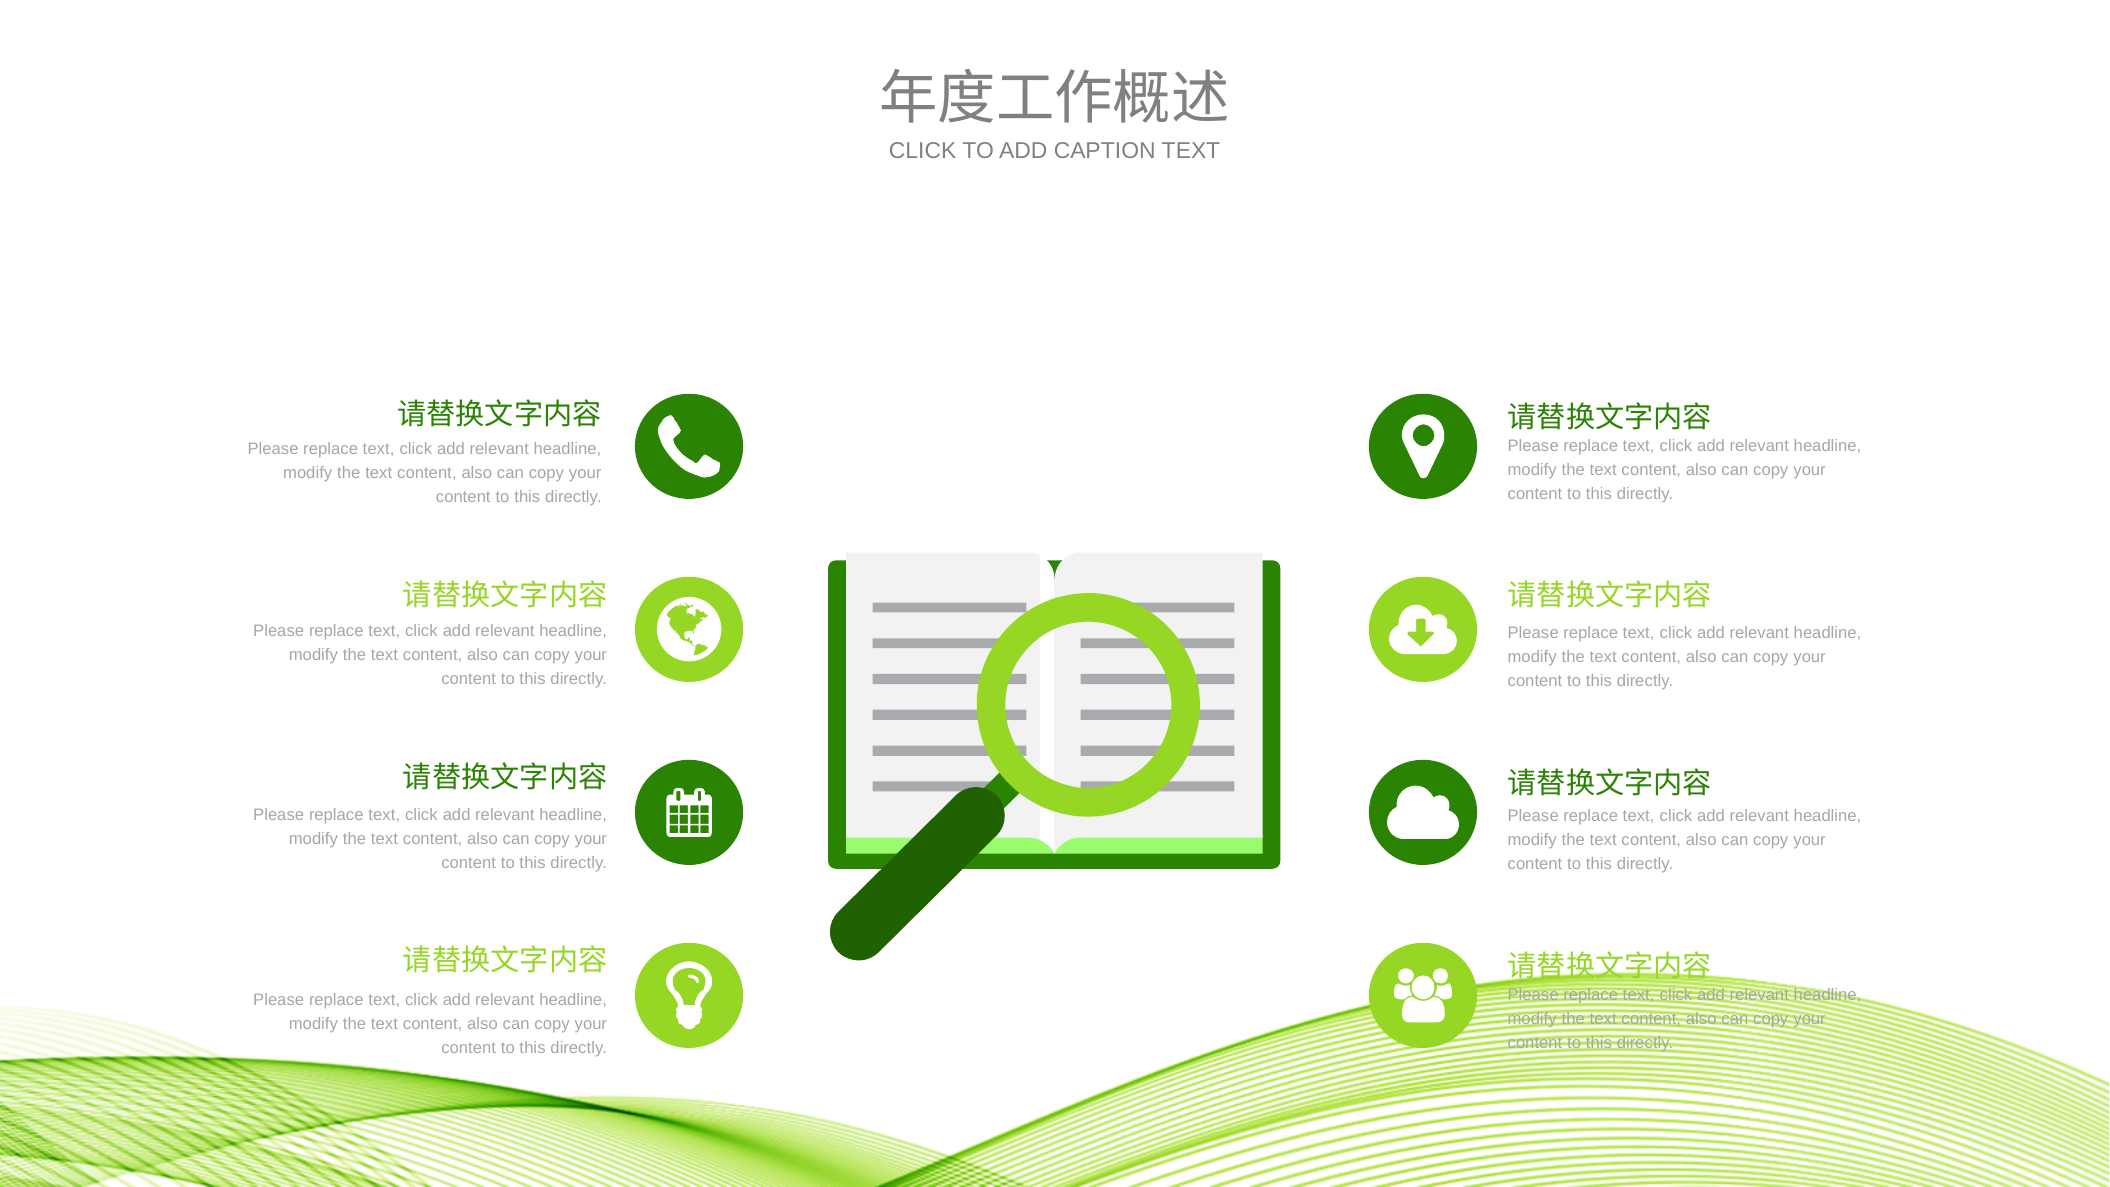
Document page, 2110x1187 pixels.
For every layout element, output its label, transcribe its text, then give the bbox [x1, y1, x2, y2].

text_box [634, 393, 744, 499]
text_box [1507, 756, 1864, 874]
text_box CLICK TO ADD CAPTION TEXT [865, 135, 1245, 163]
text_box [1368, 942, 1478, 1048]
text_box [251, 934, 608, 1058]
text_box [251, 750, 608, 873]
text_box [634, 942, 744, 1048]
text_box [1368, 759, 1478, 865]
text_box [1368, 576, 1478, 682]
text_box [1368, 393, 1478, 499]
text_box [1507, 939, 1864, 1053]
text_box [634, 576, 744, 682]
picture [0, 0, 2110, 1187]
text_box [246, 388, 602, 507]
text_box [634, 759, 744, 865]
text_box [1507, 569, 1864, 691]
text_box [827, 552, 1281, 963]
text_box 年度工作概述 [865, 60, 1245, 131]
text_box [251, 568, 608, 689]
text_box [1507, 390, 1864, 504]
